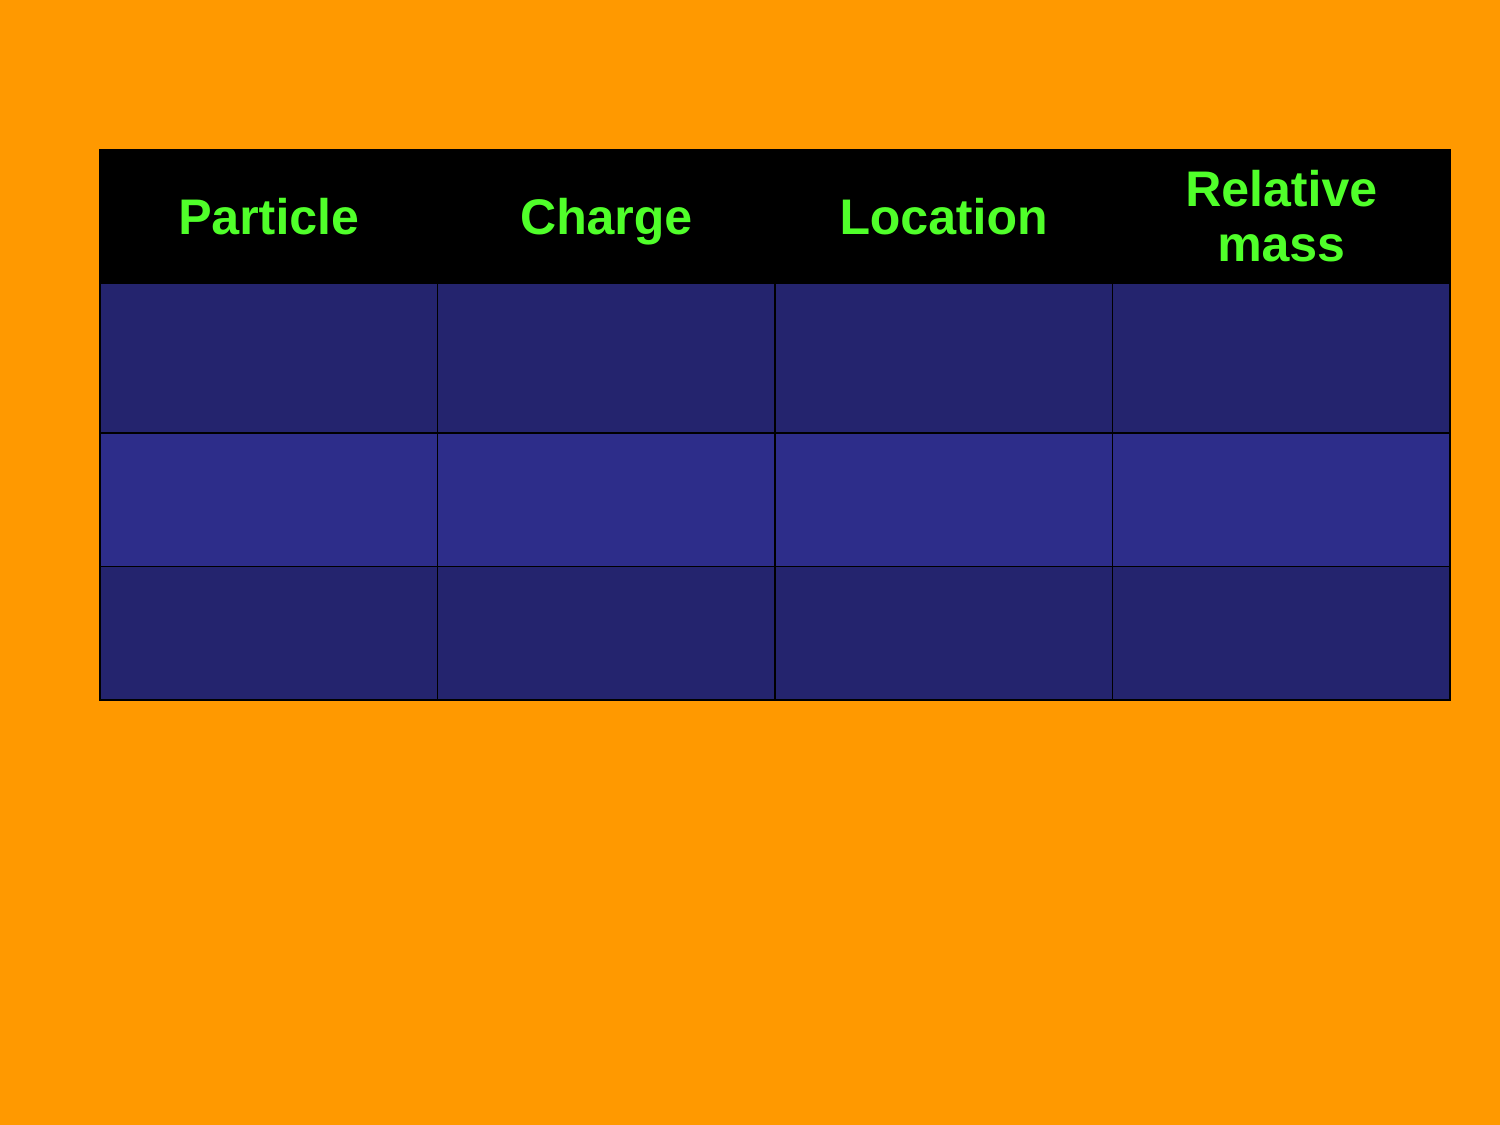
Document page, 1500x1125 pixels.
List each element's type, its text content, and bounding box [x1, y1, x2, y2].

table_cell [1113, 434, 1449, 566]
table_header Particle [101, 151, 437, 283]
table_header Charge [438, 151, 774, 283]
table_cell [101, 284, 437, 432]
table_cell [776, 284, 1112, 432]
table_cell [438, 434, 774, 566]
table_cell [101, 434, 437, 566]
table_cell [1113, 567, 1449, 699]
table_header Location [776, 151, 1112, 283]
table_header Relative mass [1113, 151, 1449, 283]
table_cell [101, 567, 437, 699]
table_cell [438, 284, 774, 432]
table_cell [776, 567, 1112, 699]
table_cell [1113, 284, 1449, 432]
table_cell [438, 567, 774, 699]
table_cell [776, 434, 1112, 566]
